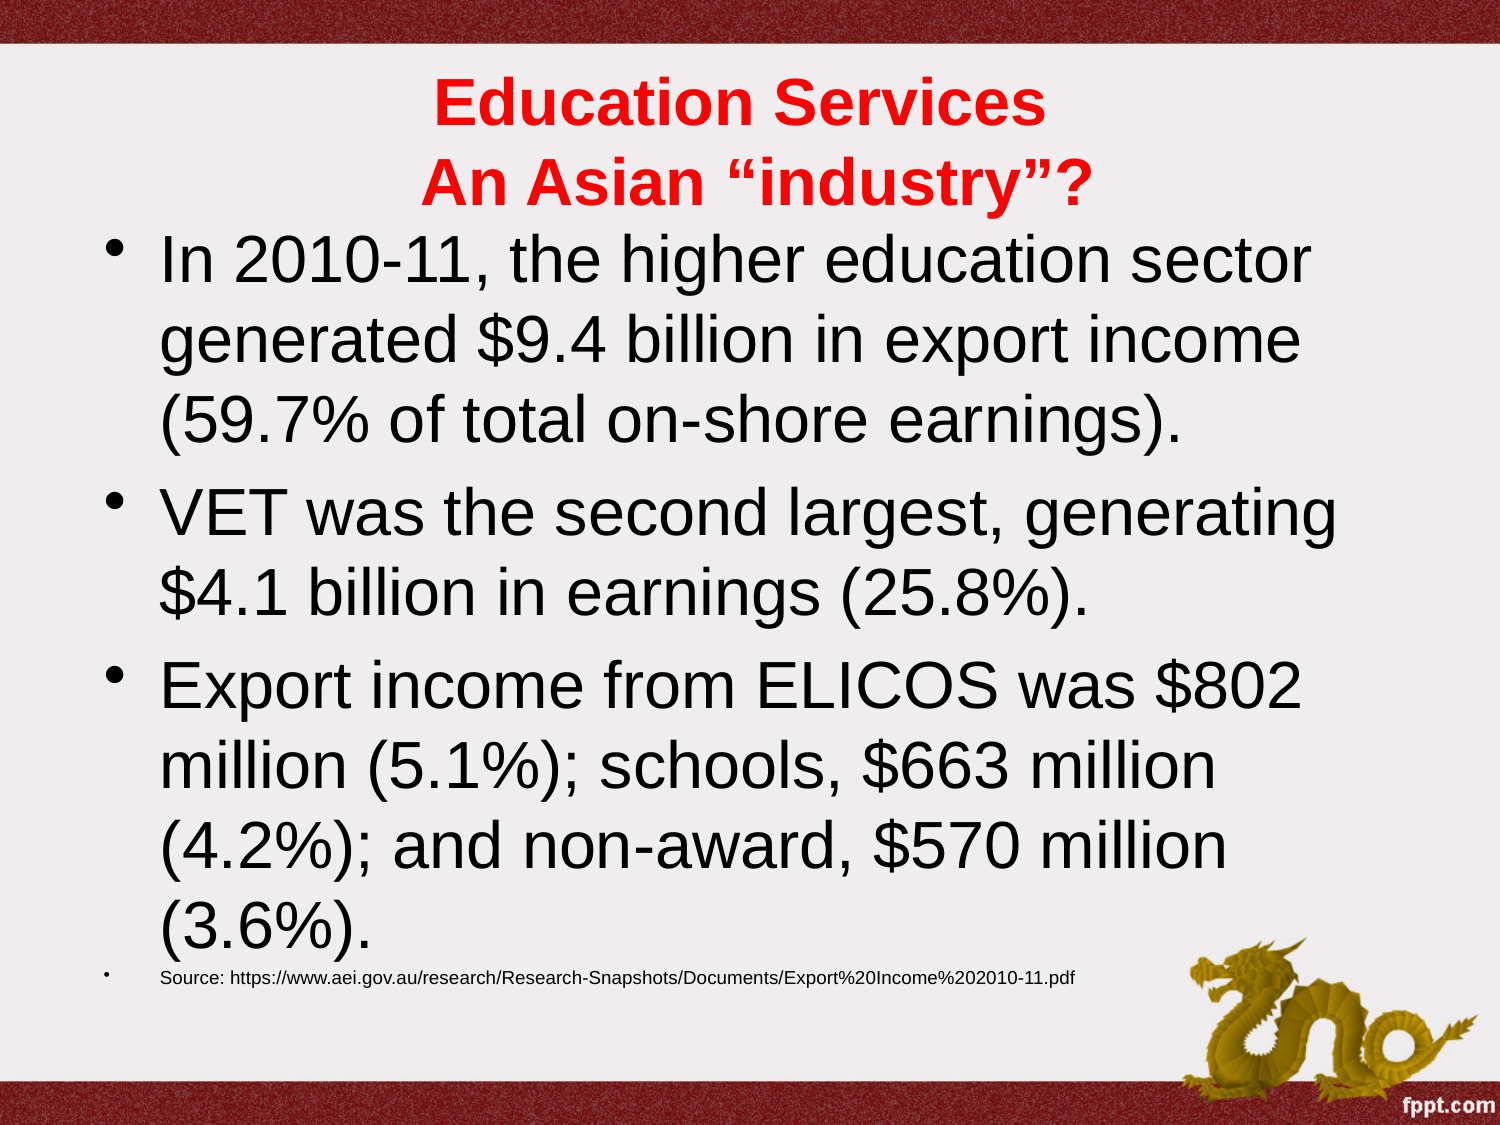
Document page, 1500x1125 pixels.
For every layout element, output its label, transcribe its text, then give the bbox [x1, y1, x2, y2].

picture [0, 0, 1500, 1125]
title Education Services An Asian “industry”? [74, 44, 1426, 233]
list In 2010-11, the higher education sector generated $9.4 billion in export income (59.7% of total on-shore earnings). VET was the second largest, generating $4.1 billion in earnings (25.8%). Export income from ELICOS was $802 million (5.1%); schools, $663 million (4.2%); and non-award, $570 million (3.6%). Source: https://www.aei.gov.au/research/Research-Snapshots/Documents/Export%20Income%202010-11.pdf [88, 207, 1439, 951]
